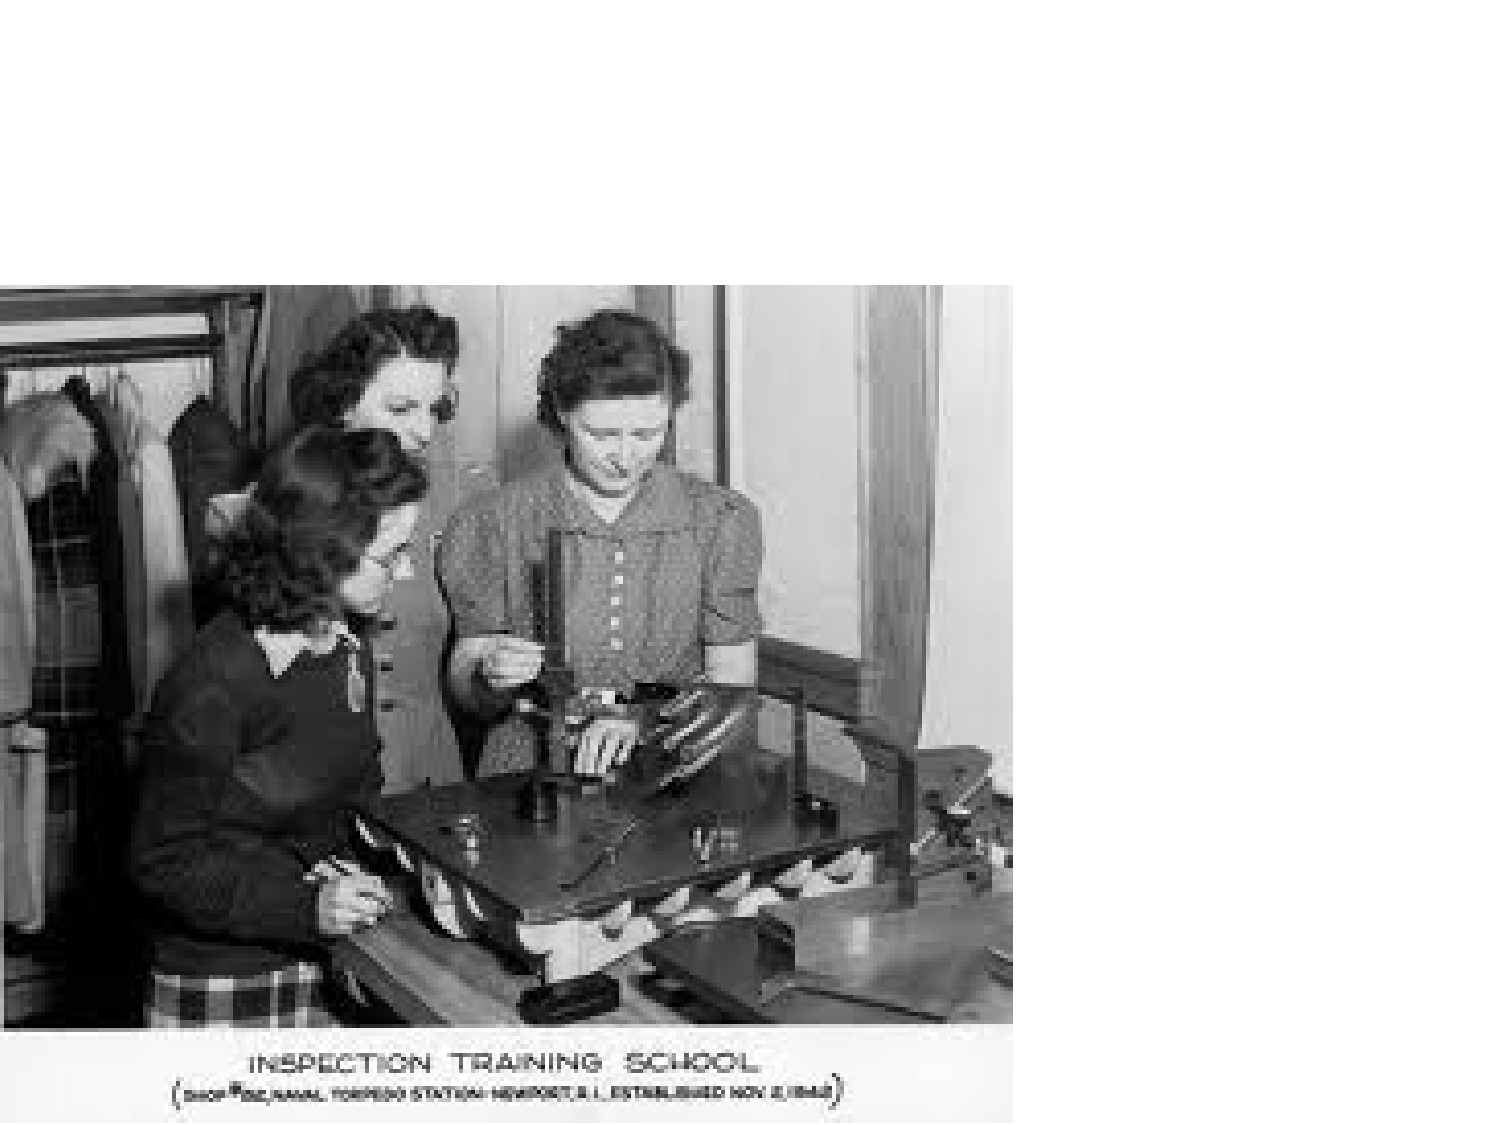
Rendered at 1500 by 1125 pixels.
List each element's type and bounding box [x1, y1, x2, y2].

picture [0, 285, 1013, 1123]
